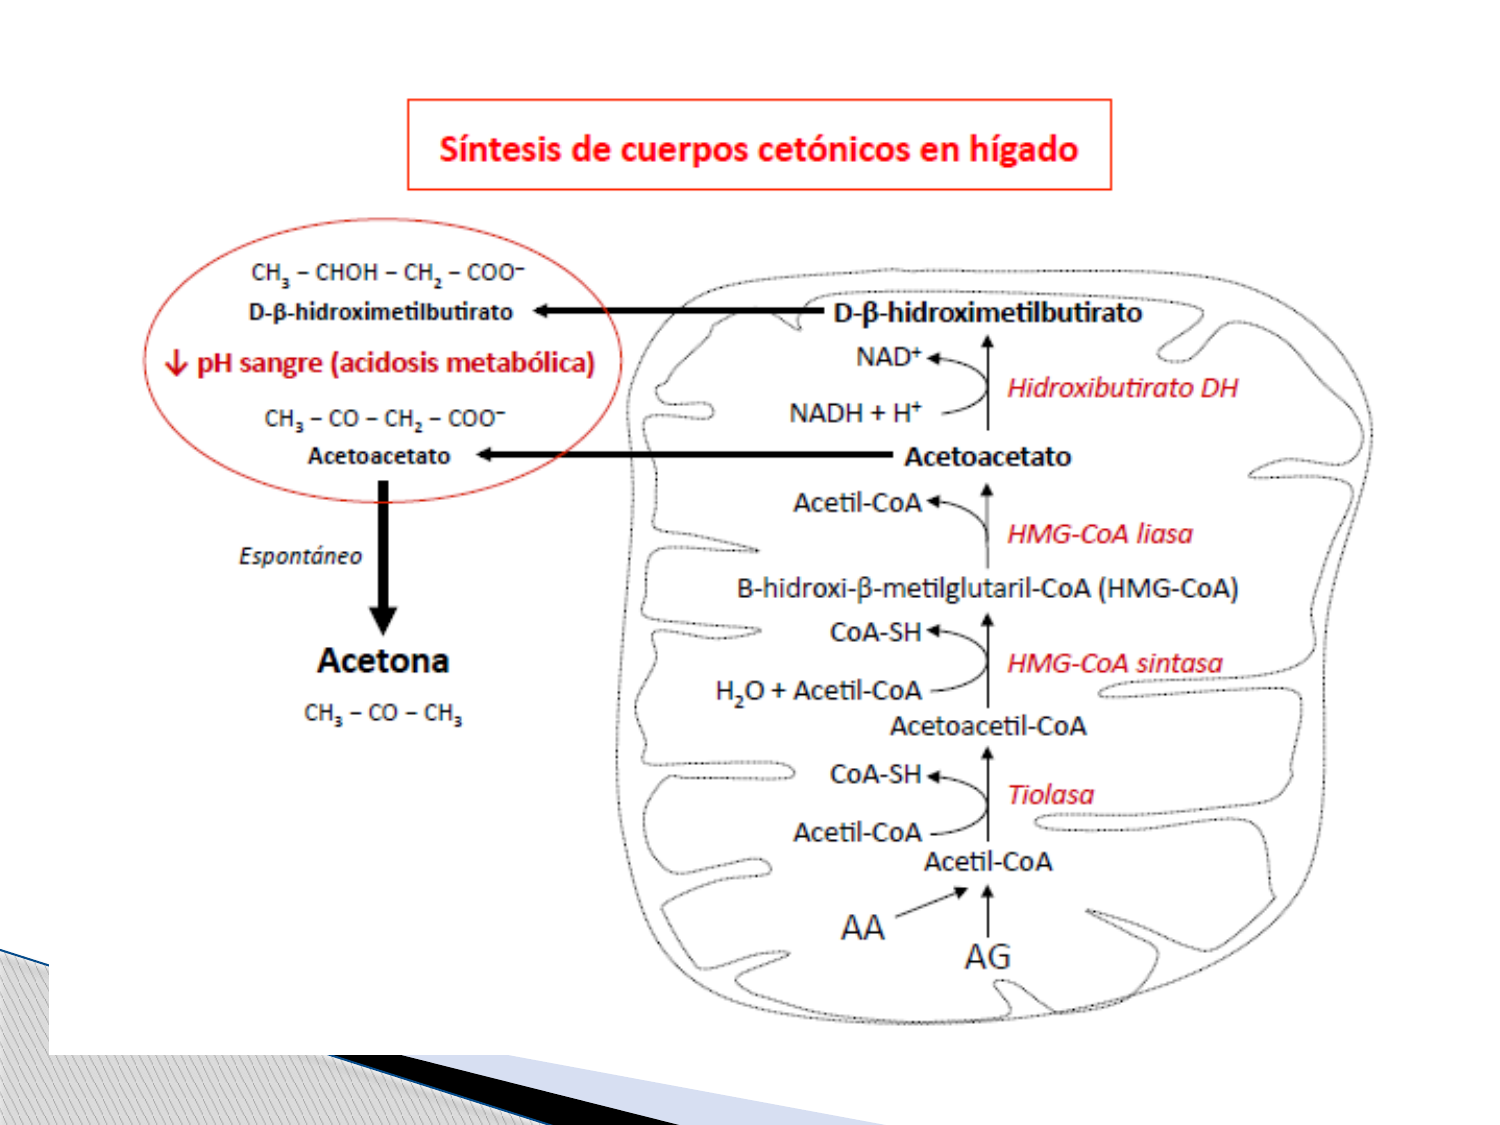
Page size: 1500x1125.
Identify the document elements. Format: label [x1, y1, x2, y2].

picture [49, 93, 1486, 1055]
